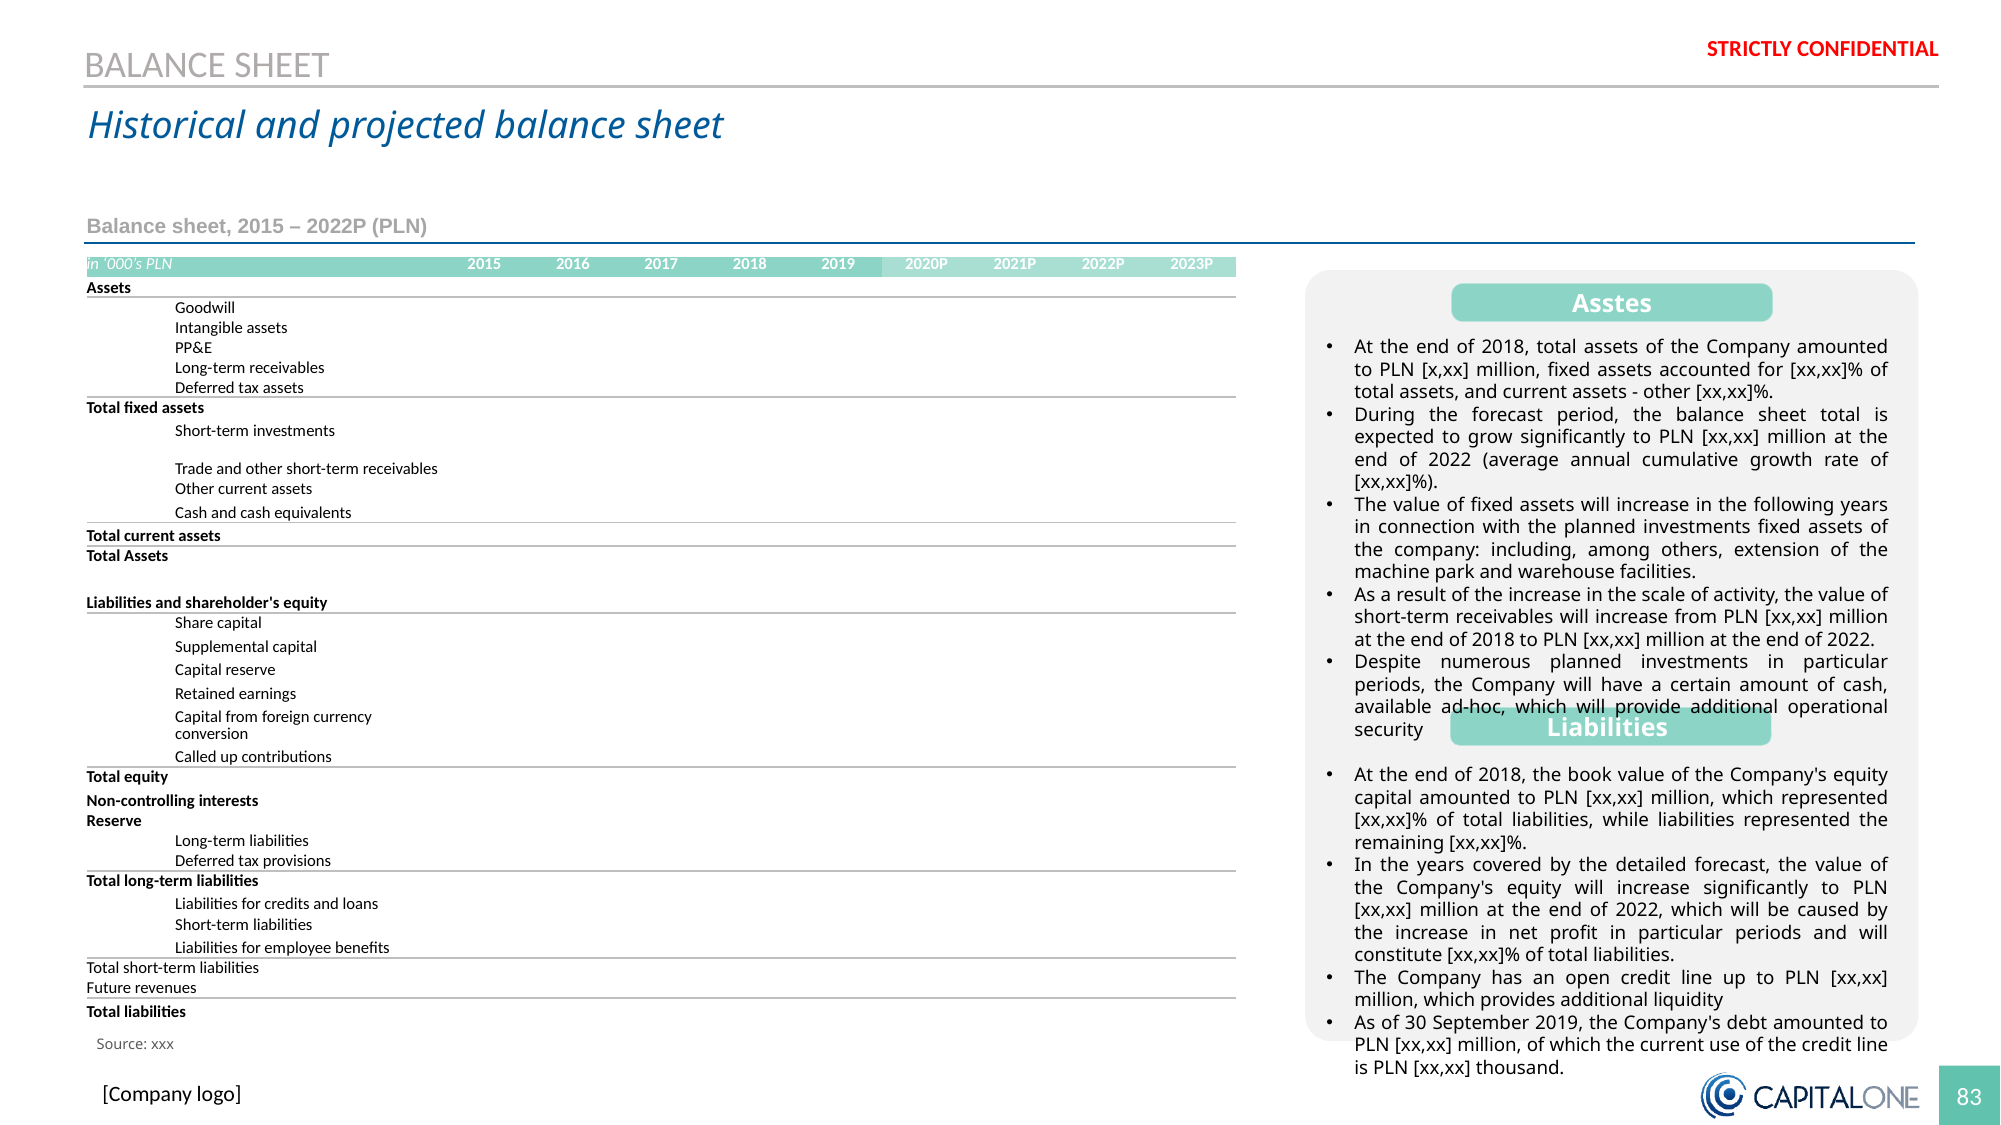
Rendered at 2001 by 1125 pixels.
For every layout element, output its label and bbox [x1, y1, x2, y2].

table_cell [87, 872, 1236, 957]
text_box [81, 268, 1920, 1108]
table_cell [87, 277, 1236, 296]
table_cell [87, 547, 1236, 612]
text_box [87, 101, 1939, 147]
table_cell [87, 398, 1236, 522]
table_cell [87, 298, 1236, 396]
table_cell [87, 768, 1236, 870]
table_cell [87, 614, 1236, 766]
picture [1700, 1066, 1933, 1125]
table_header [87, 257, 1236, 277]
text_box [69, 30, 1900, 70]
text_box [83, 204, 1916, 243]
table_cell [87, 959, 1236, 997]
table_cell [87, 523, 1236, 545]
table_cell [87, 999, 1236, 1021]
